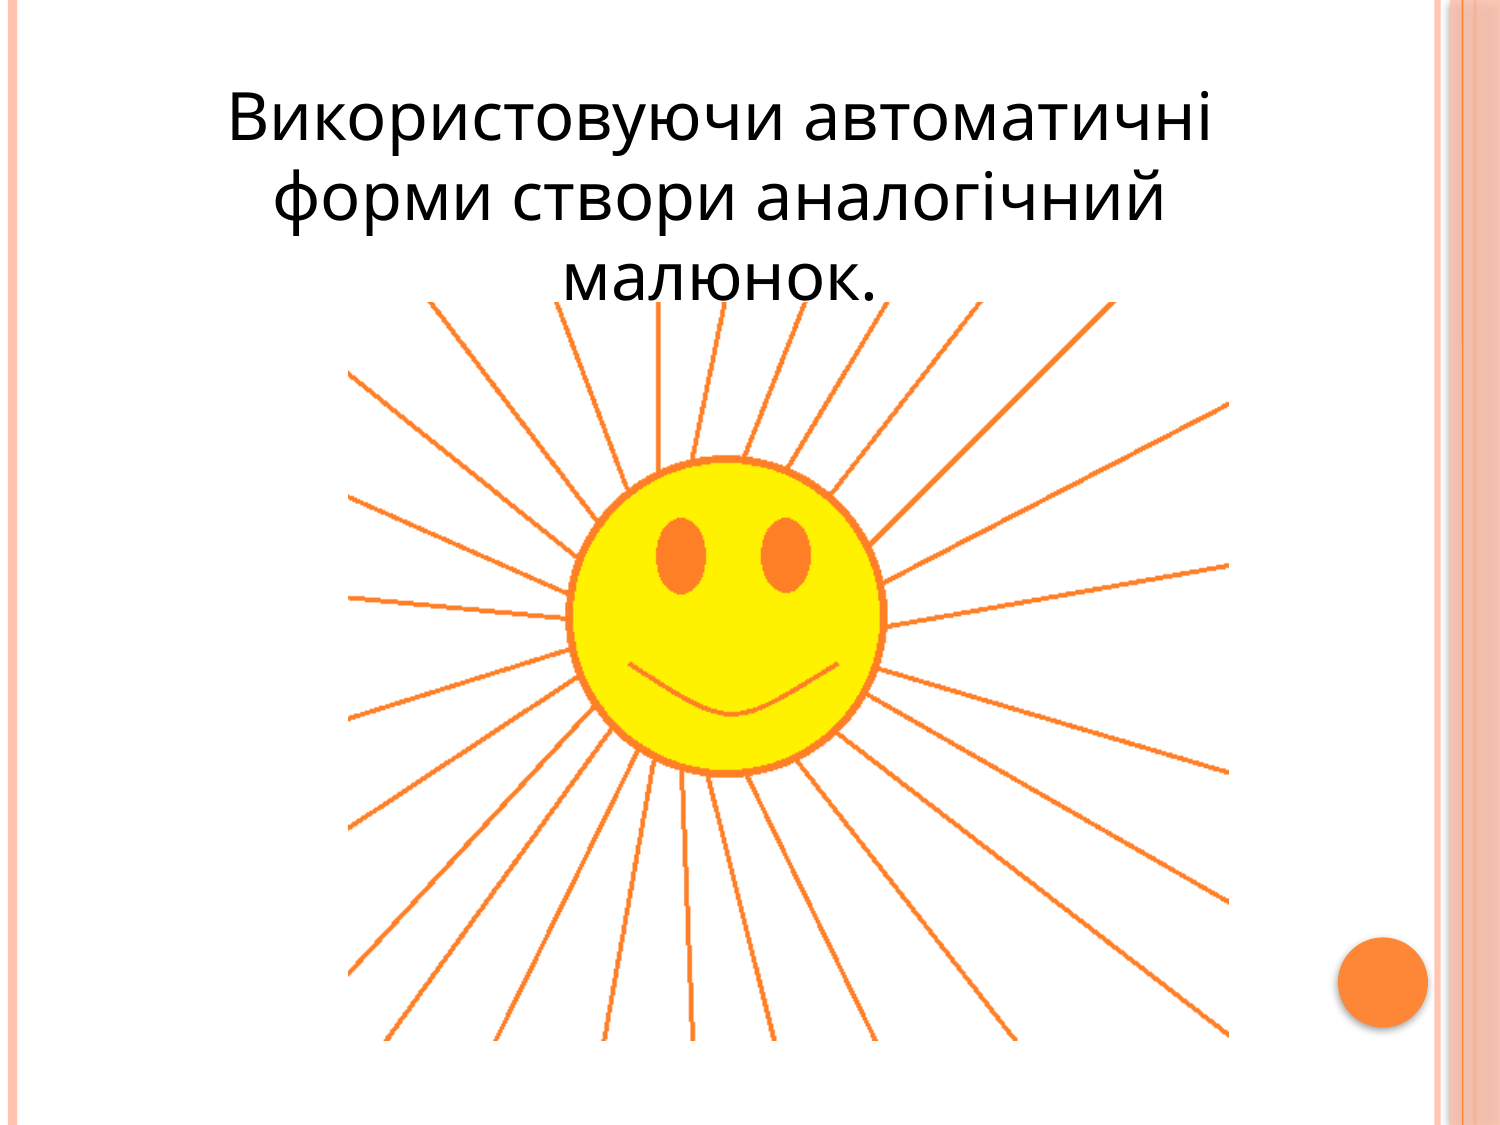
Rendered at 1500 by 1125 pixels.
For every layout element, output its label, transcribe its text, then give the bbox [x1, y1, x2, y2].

picture [347, 302, 1229, 1041]
text_box Використовуючи автоматичні форми створи аналогічний малюнок. [100, 66, 1341, 321]
